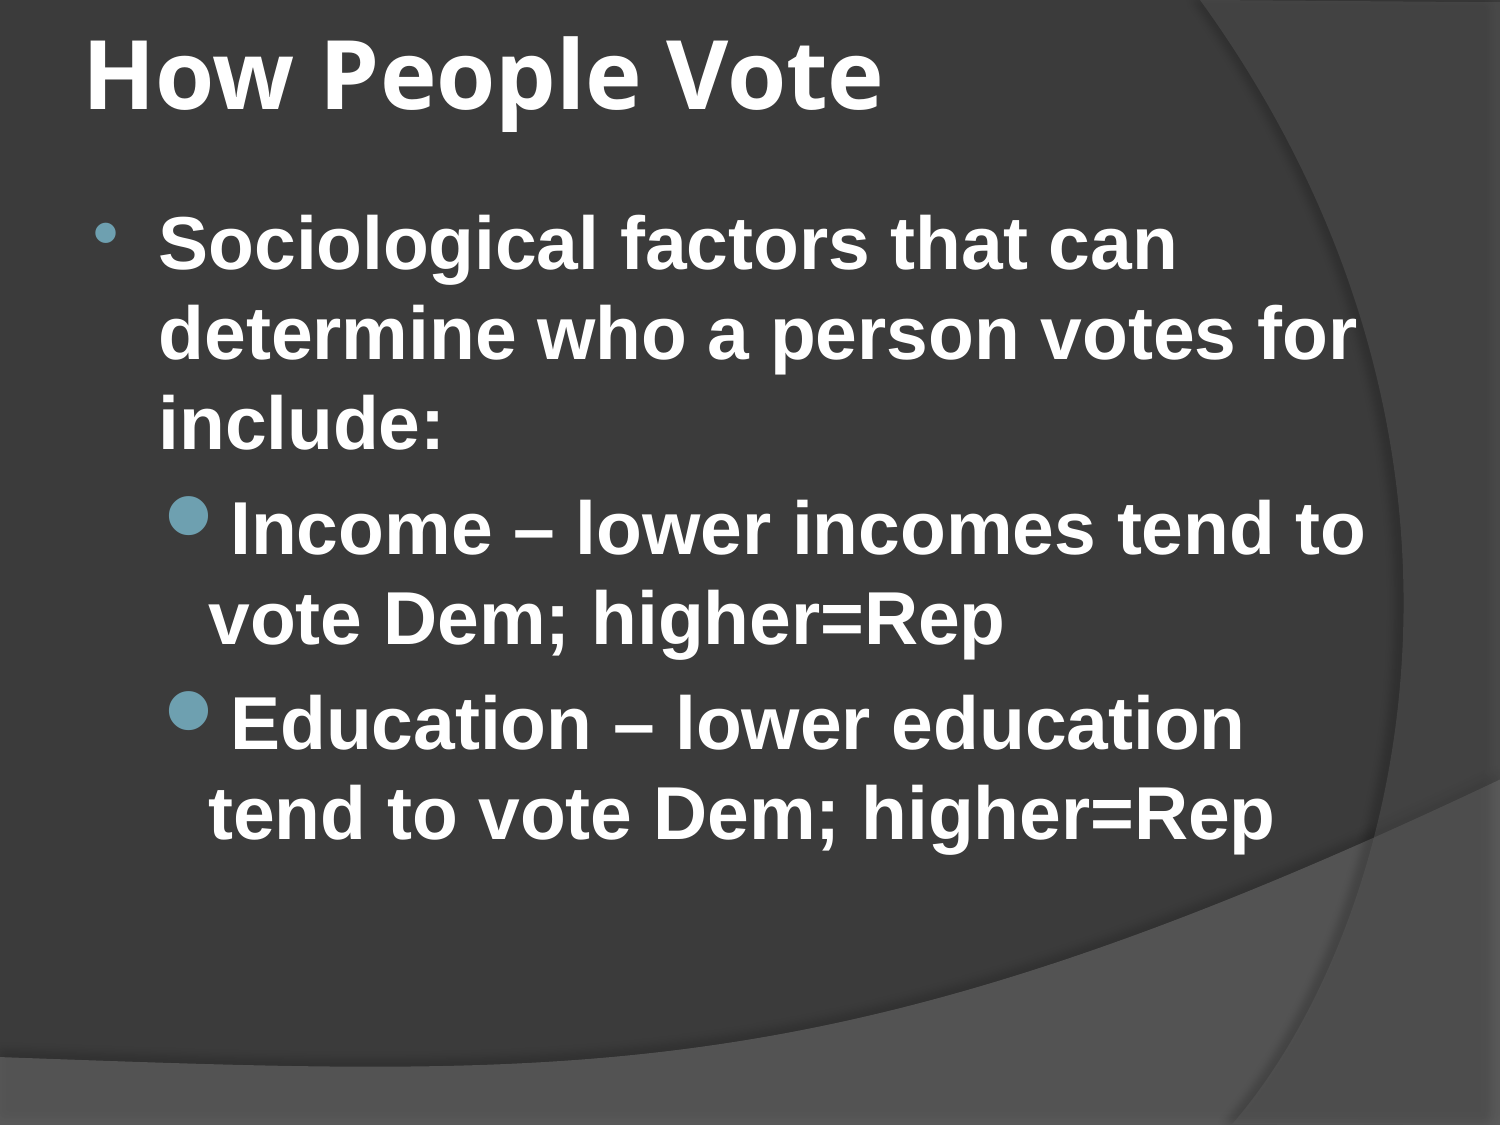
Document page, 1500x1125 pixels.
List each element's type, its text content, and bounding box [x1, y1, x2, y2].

title How People Vote [75, 0, 1425, 143]
list Sociological factors that can determine who a person votes for include: Income – lower incomes tend to vote Dem; higher=Rep Education – lower education tend to vote Dem; higher=Rep [75, 187, 1413, 1025]
